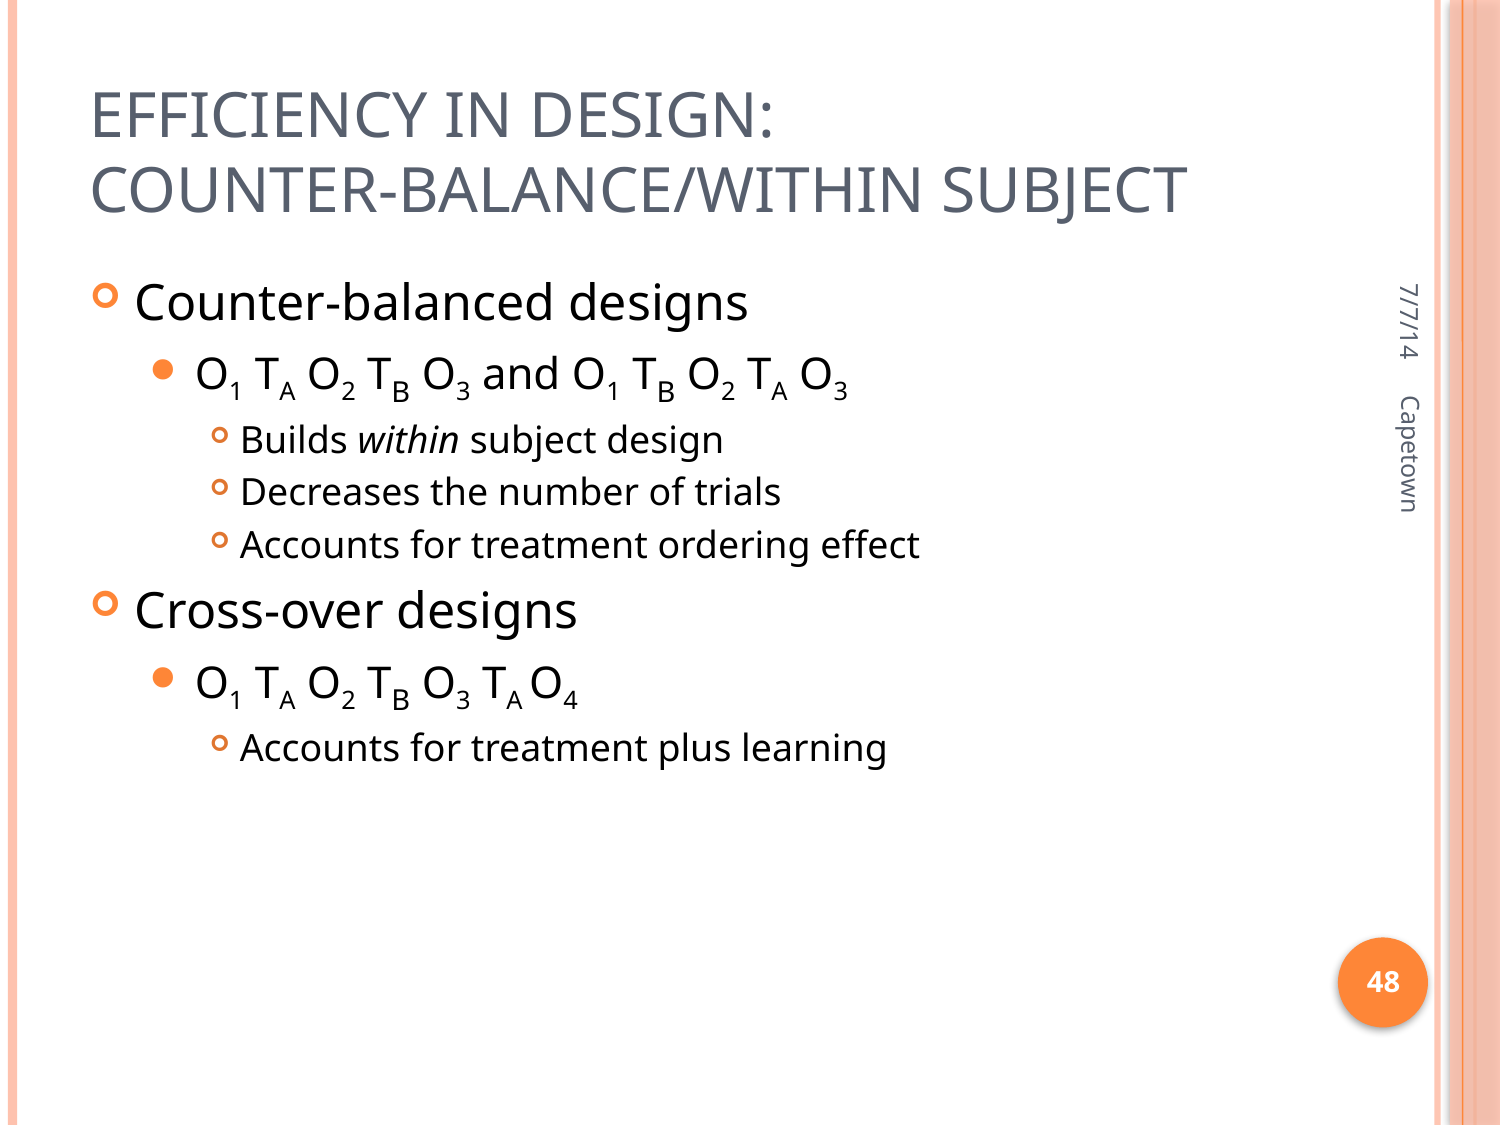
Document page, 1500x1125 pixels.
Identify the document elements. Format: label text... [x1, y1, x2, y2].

slide_number 48 [1333, 940, 1434, 1027]
list Counter-balanced designs O1 TA O2 TB O3 and O1 TB O2 TA O3 Builds within subject design Decreases the number of trials Accounts for treatment ordering effect Cross-over designs O1 TA O2 TB O3 TA O4 Accounts for treatment plus learning [75, 262, 1300, 1062]
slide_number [1378, 43, 1442, 374]
title Efficiency in Design: Counter-balance/Within Subject [75, 45, 1300, 233]
footer Capetown [1379, 380, 1440, 906]
